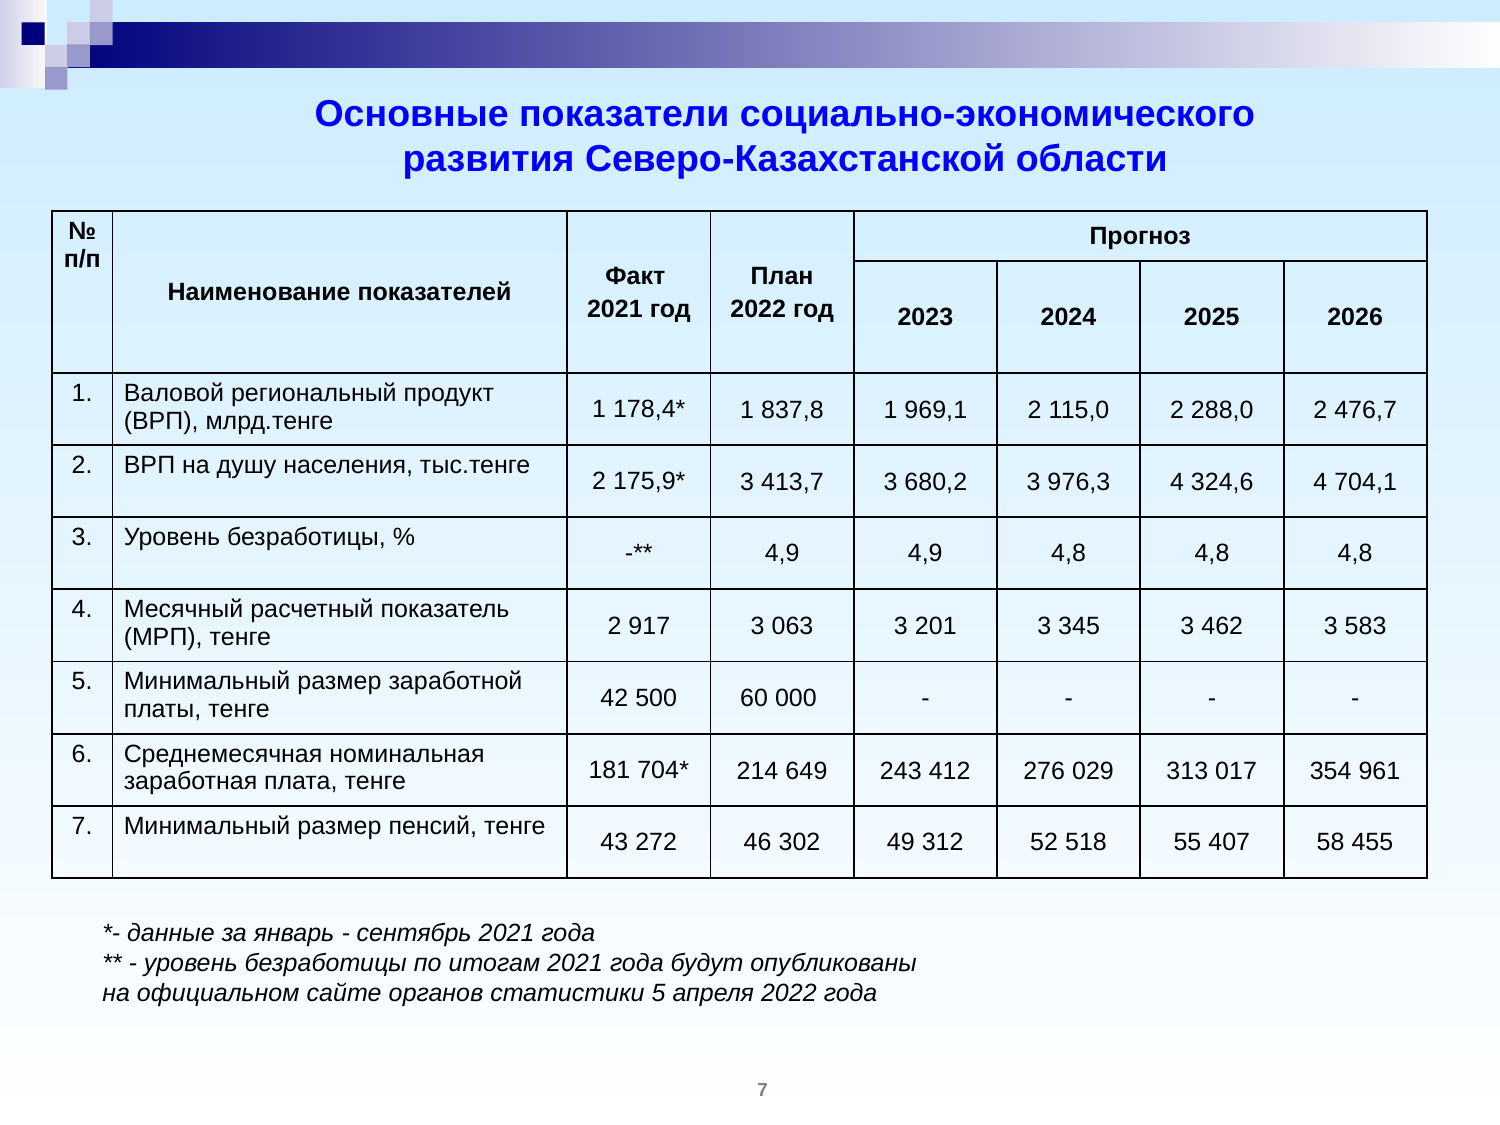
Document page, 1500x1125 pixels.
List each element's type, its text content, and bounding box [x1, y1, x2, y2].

table_cell 181 704* [568, 735, 710, 805]
table_cell 1 837,8 [711, 374, 853, 444]
table_cell 60 000 [711, 662, 853, 733]
table_cell 276 029 [998, 735, 1139, 805]
table_cell 1 178,4* [568, 374, 710, 444]
table_cell 49 312 [855, 807, 996, 877]
table_cell ВРП на душу населения, тыс.тенге [113, 446, 566, 516]
table_cell 4,8 [998, 518, 1139, 588]
table_cell - [998, 662, 1139, 733]
table_header План 2022 год [711, 212, 853, 372]
table_cell 6. [53, 735, 112, 805]
table_cell 2 288,0 [1141, 374, 1283, 444]
table_cell 43 272 [568, 807, 710, 877]
table_cell 2 115,0 [998, 374, 1139, 444]
table_cell 4,9 [711, 518, 853, 588]
text_box *- данные за январь - сентябрь 2021 года ** - уровень безработицы по итогам 2021 года будут опубликованы на официальном сайте органов статистики 5 апреля 2022 года [87, 909, 1114, 1044]
table_cell 2024 [998, 262, 1139, 372]
table_cell 2023 [855, 262, 996, 372]
table_cell -** [568, 518, 710, 588]
table_cell 3 063 [711, 590, 853, 661]
table_cell 3 413,7 [711, 446, 853, 516]
table_cell 3 462 [1141, 590, 1283, 661]
text_box 7 [649, 1074, 875, 1102]
table_cell 313 017 [1141, 735, 1283, 805]
table_cell 4. [53, 590, 112, 661]
table_cell 55 407 [1141, 807, 1283, 877]
text_box Основные показатели социально-экономического развития Северо-Казахстанской области [249, 84, 1321, 184]
table_cell 42 500 [568, 662, 710, 733]
table_cell 3 680,2 [855, 446, 996, 516]
table_cell 7. [53, 807, 112, 877]
table_cell 2. [53, 446, 112, 516]
table_cell - [855, 662, 996, 733]
table_cell 2 175,9* [568, 446, 710, 516]
table_cell 2 917 [568, 590, 710, 661]
table_cell 4 324,6 [1141, 446, 1283, 516]
table_cell 3 976,3 [998, 446, 1139, 516]
table_cell Среднемесячная номинальная заработная плата, тенге [113, 735, 566, 805]
table_cell Валовой региональный продукт (ВРП), млрд.тенге [113, 374, 566, 444]
table_cell 4 704,1 [1285, 446, 1426, 516]
table_cell 3 583 [1285, 590, 1426, 661]
table_cell Месячный расчетный показатель (МРП), тенге [113, 590, 566, 661]
table_cell 354 961 [1285, 735, 1426, 805]
table_cell 2025 [1141, 262, 1283, 372]
table_cell Минимальный размер заработной платы, тенге [113, 662, 566, 733]
table_cell 58 455 [1285, 807, 1426, 877]
table_cell 3 201 [855, 590, 996, 661]
table_cell 4,8 [1285, 518, 1426, 588]
table_cell 46 302 [711, 807, 853, 877]
table_cell 214 649 [711, 735, 853, 805]
table_header Наименование показателей [113, 212, 566, 372]
table_cell - [1285, 662, 1426, 733]
table_cell 2 476,7 [1285, 374, 1426, 444]
table_header Факт 2021 год [568, 212, 710, 372]
table_cell 4,9 [855, 518, 996, 588]
table_header Прогноз [855, 212, 1426, 260]
table_cell 5. [53, 662, 112, 733]
table_cell 2026 [1285, 262, 1426, 372]
table_cell 1 969,1 [855, 374, 996, 444]
table_cell Уровень безработицы, % [113, 518, 566, 588]
table_cell 1. [53, 374, 112, 444]
table_cell 52 518 [998, 807, 1139, 877]
table_cell 3 345 [998, 590, 1139, 661]
table_cell 3. [53, 518, 112, 588]
table_cell Минимальный размер пенсий, тенге [113, 807, 566, 877]
table_cell - [1141, 662, 1283, 733]
table_cell 243 412 [855, 735, 996, 805]
table_header № п/п [53, 212, 112, 372]
table_cell 4,8 [1141, 518, 1283, 588]
